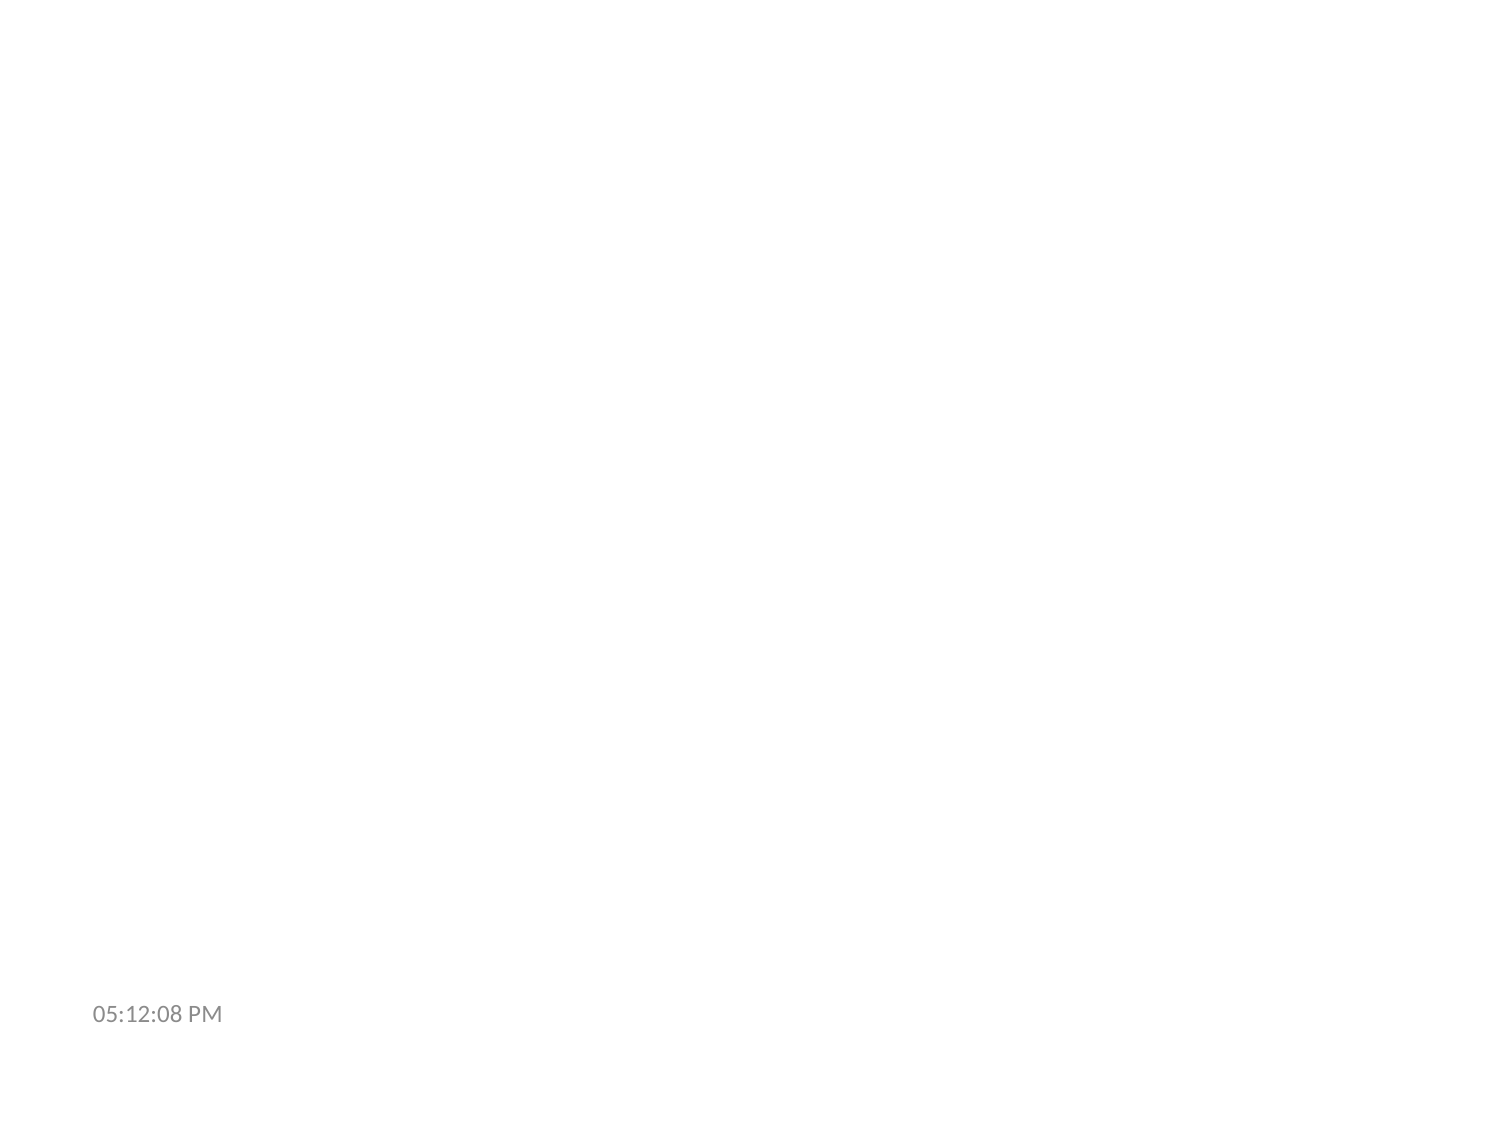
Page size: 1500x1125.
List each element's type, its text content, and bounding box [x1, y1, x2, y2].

text_box 3:35:09 PM [77, 982, 428, 1043]
